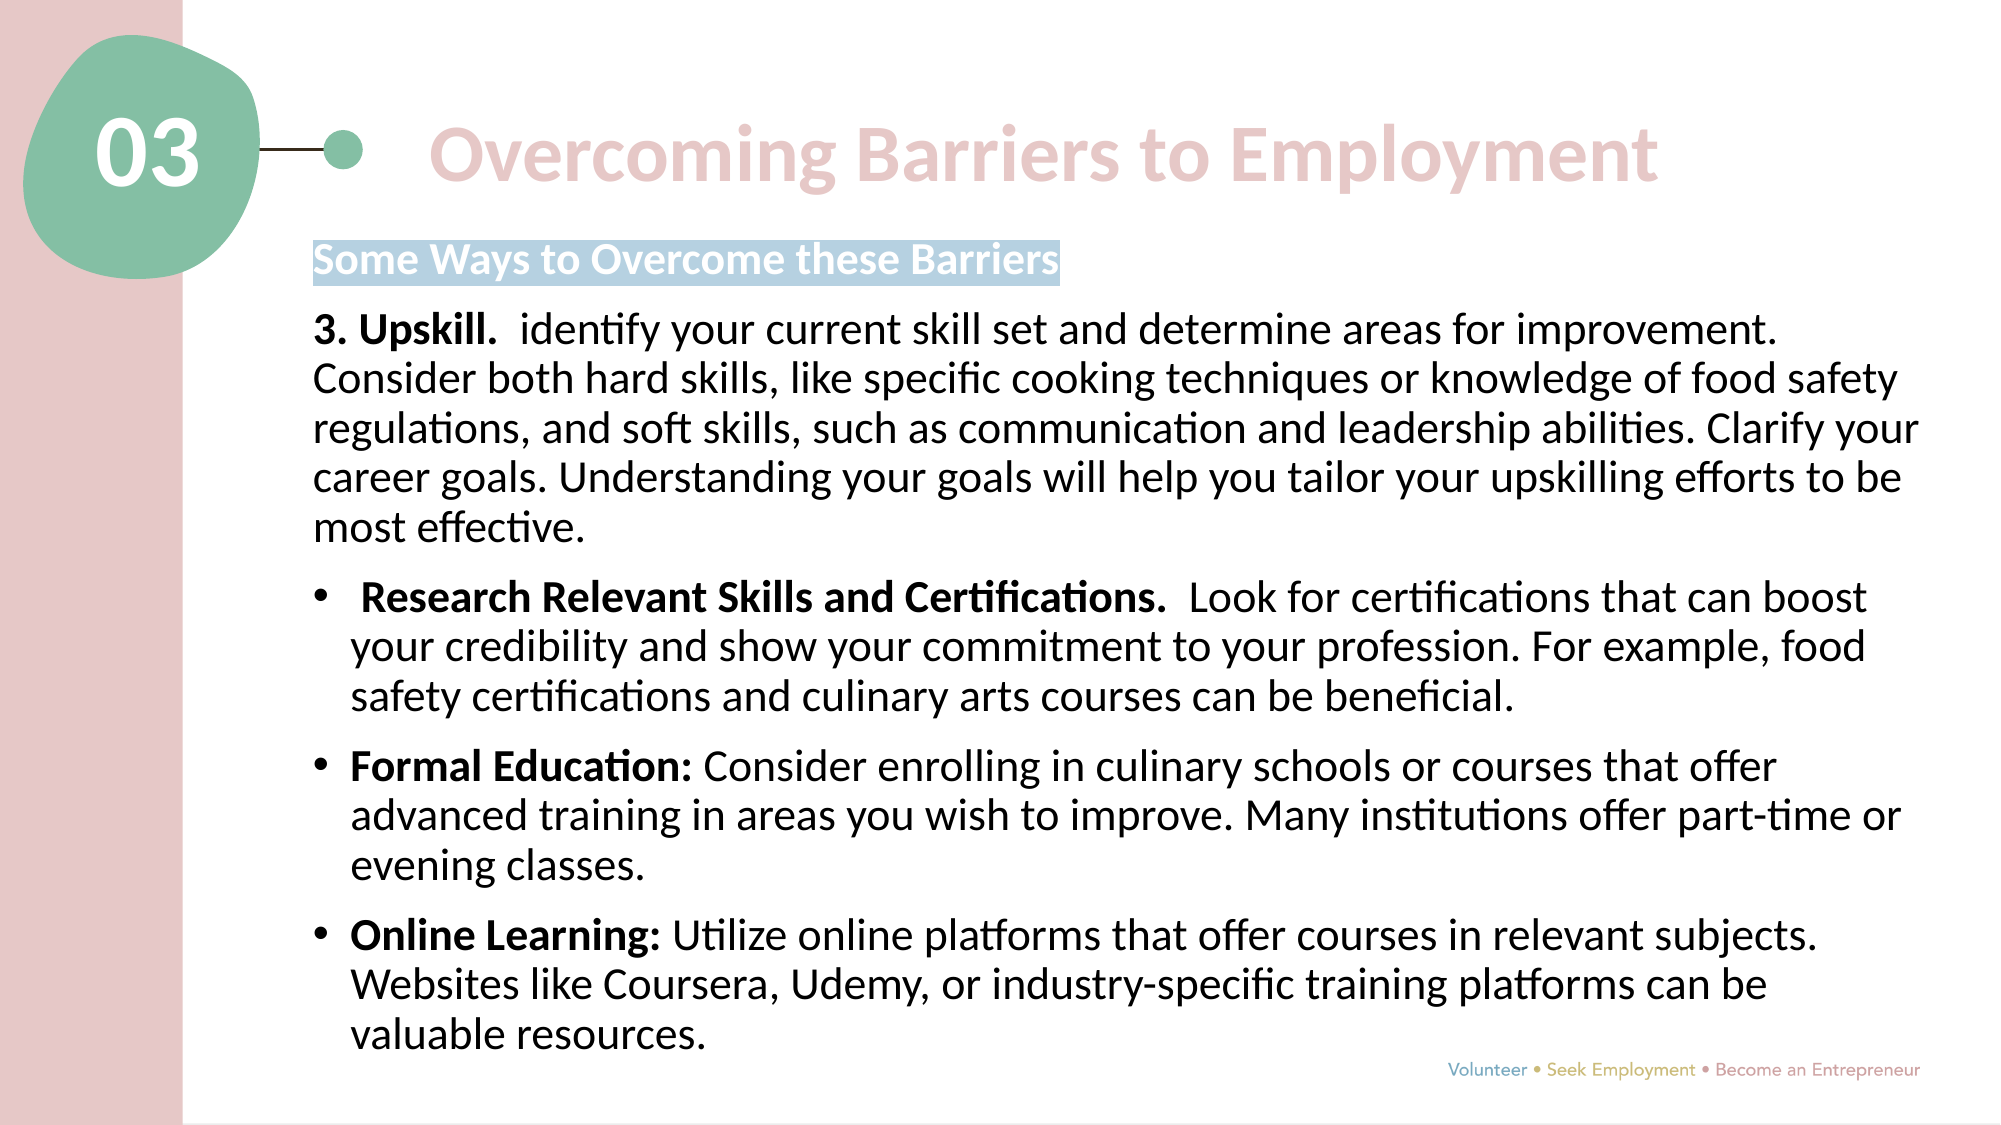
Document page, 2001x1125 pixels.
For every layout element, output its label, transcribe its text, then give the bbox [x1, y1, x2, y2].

text_box Some Ways to Overcome these Barriers 3. Upskill. identify your current skill set and determine areas for improvement. Consider both hard skills, like specific cooking techniques or knowledge of food safety regulations, and soft skills, such as communication and leadership abilities. Clarify your career goals. Understanding your goals will help you tailor your upskilling efforts to be most effective. Research Relevant Skills and Certifications. Look for certifications that can boost your credibility and show your commitment to your profession. For example, food safety certifications and culinary arts courses can be beneficial. Formal Education: Consider enrolling in culinary schools or courses that offer advanced training in areas you wish to improve. Many institutions offer part-time or evening classes. Online Learning: Utilize online platforms that offer courses in relevant subjects. Websites like Coursera, Udemy, or industry-specific training platforms can be valuable resources. [298, 227, 1944, 432]
text_box [34, 230, 234, 280]
text_box [55, 35, 249, 88]
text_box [110, 129, 363, 170]
text_box [0, 0, 184, 1125]
text_box Overcoming Barriers to Employment [414, 108, 1675, 215]
picture [1418, 1046, 1971, 1103]
text_box 03 [21, 88, 275, 230]
